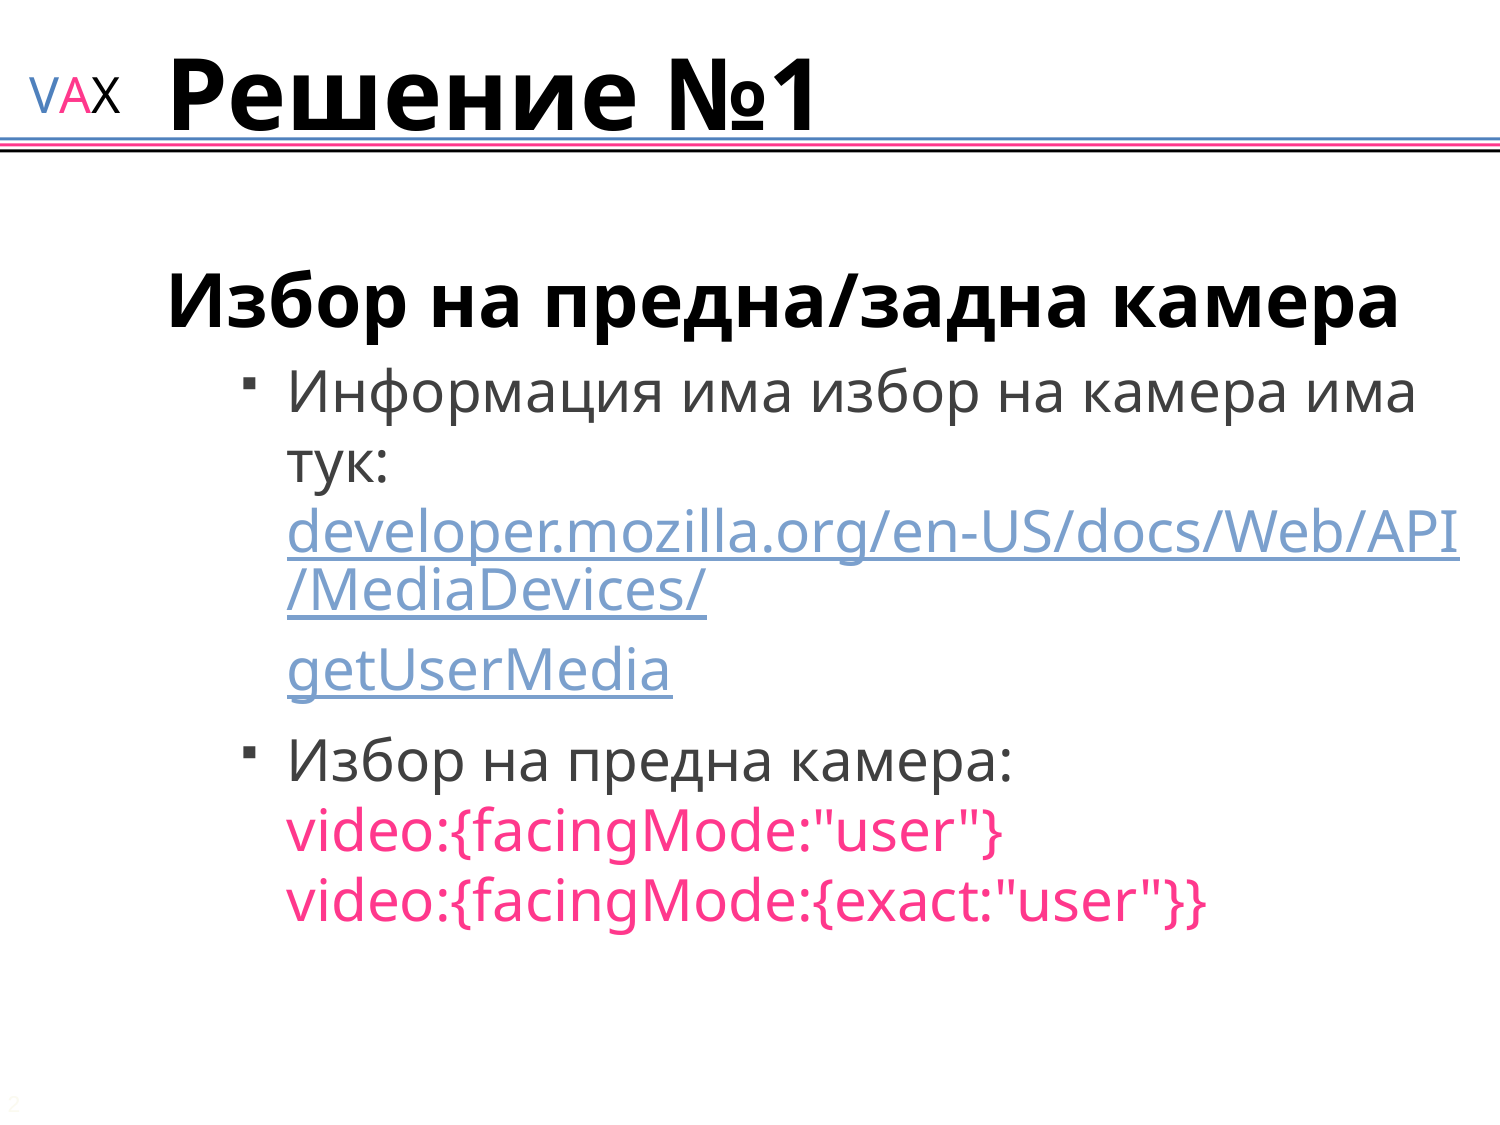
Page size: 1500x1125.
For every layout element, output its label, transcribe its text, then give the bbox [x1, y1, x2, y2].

title Решение №1 [0, 37, 1500, 144]
list Избор на предна/задна камера Информация има избор на камера има тук: developer.mozilla.org/en-US/docs/Web/API/MediaDevices/getUserMedia Избор на предна камера: video:{facingMode:"user"} video:{facingMode:{exact:"user"}} [150, 200, 1488, 1113]
